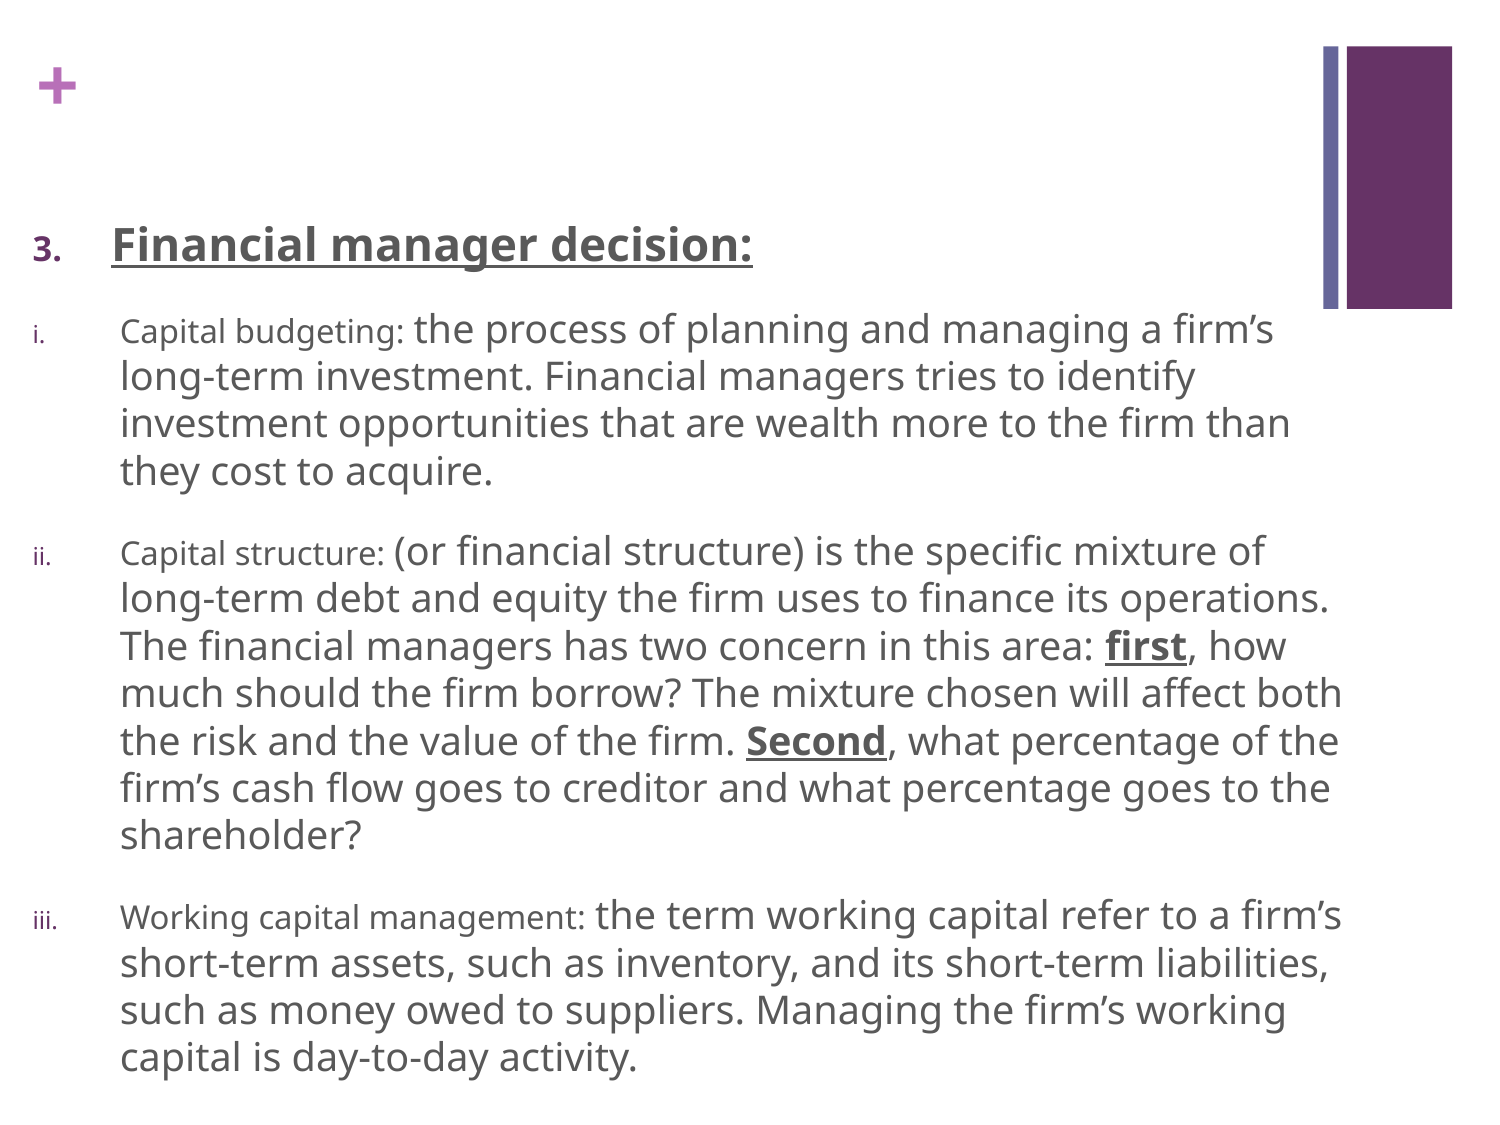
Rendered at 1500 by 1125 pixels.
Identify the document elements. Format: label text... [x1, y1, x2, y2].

list Financial manager decision: Capital budgeting: the process of planning and managing a firm’s long-term investment. Financial managers tries to identify investment opportunities that are wealth more to the firm than they cost to acquire. Capital structure: (or financial structure) is the specific mixture of long-term debt and equity the firm uses to finance its operations. The financial managers has two concern in this area: first, how much should the firm borrow? The mixture chosen will affect both the risk and the value of the firm. Second, what percentage of the firm’s cash flow goes to creditor and what percentage goes to the shareholder? Working capital management: the term working capital refer to a firm’s short-term assets, such as inventory, and its short-term liabilities, such as money owed to suppliers. Managing the firm’s working capital is day-to-day activity. [17, 208, 1368, 1094]
